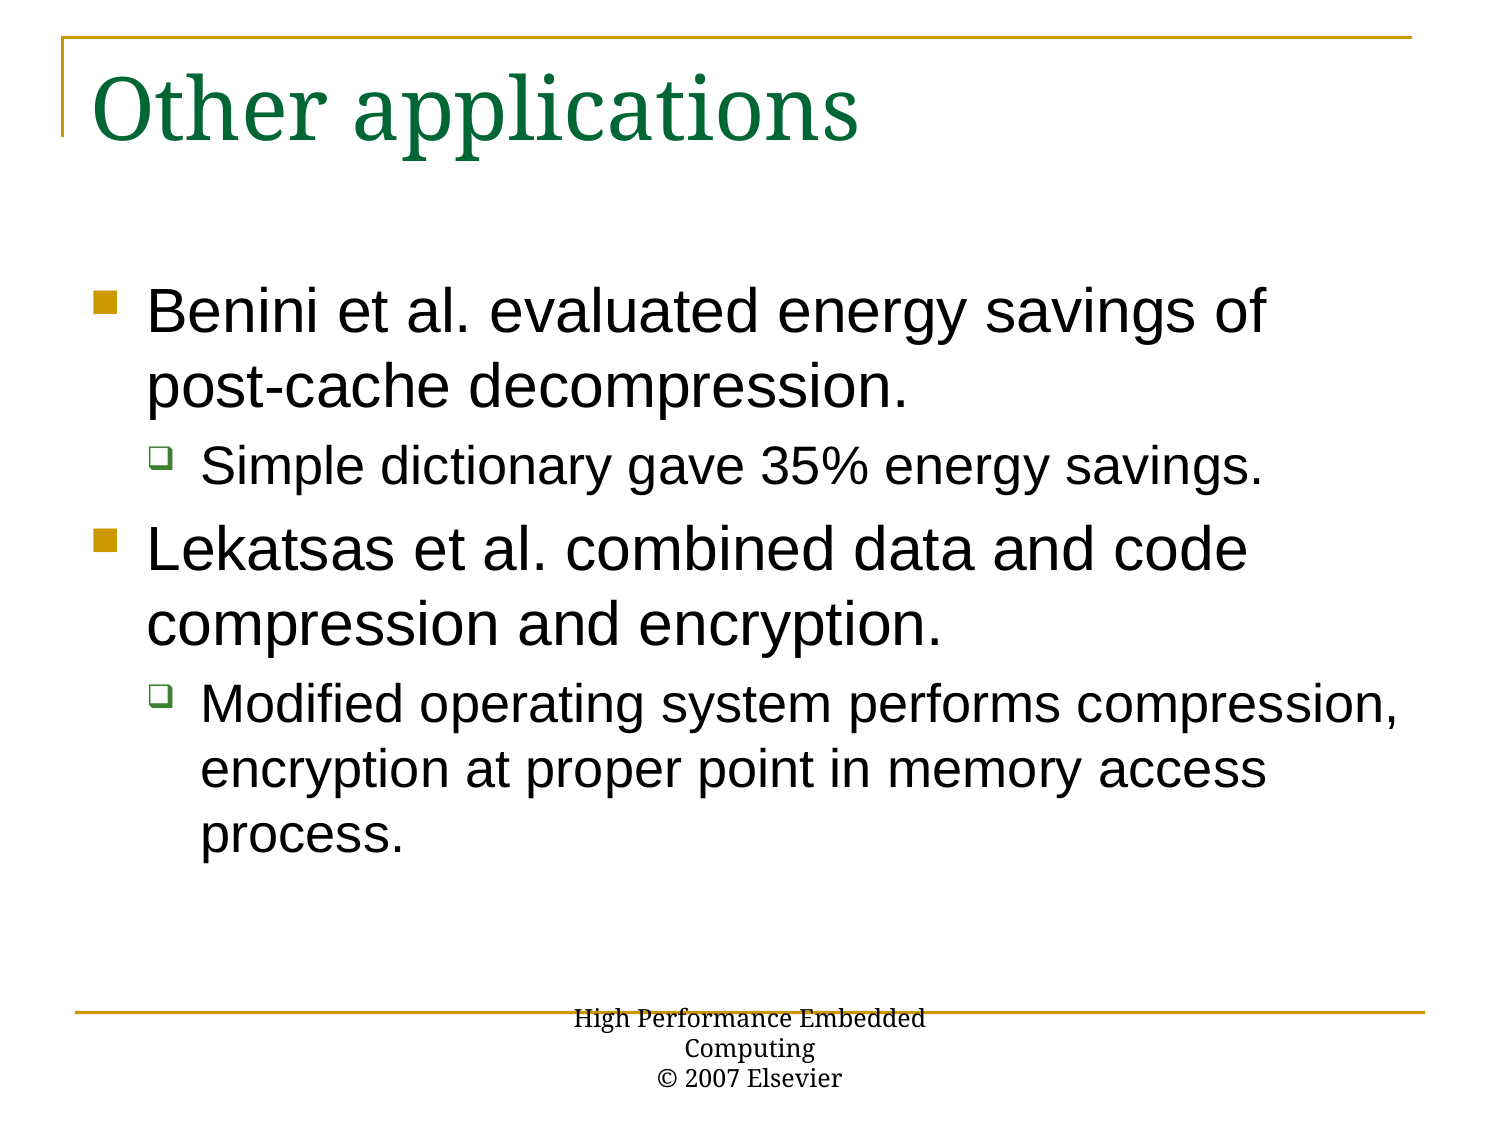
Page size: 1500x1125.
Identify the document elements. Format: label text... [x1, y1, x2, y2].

title Other applications [75, 45, 1425, 233]
footer High Performance Embedded Computing © 2007 Elsevier [512, 1025, 988, 1100]
list Benini et al. evaluated energy savings of post-cache decompression. Simple dictionary gave 35% energy savings. Lekatsas et al. combined data and code compression and encryption. Modified operating system performs compression, encryption at proper point in memory access process. [75, 262, 1425, 1006]
